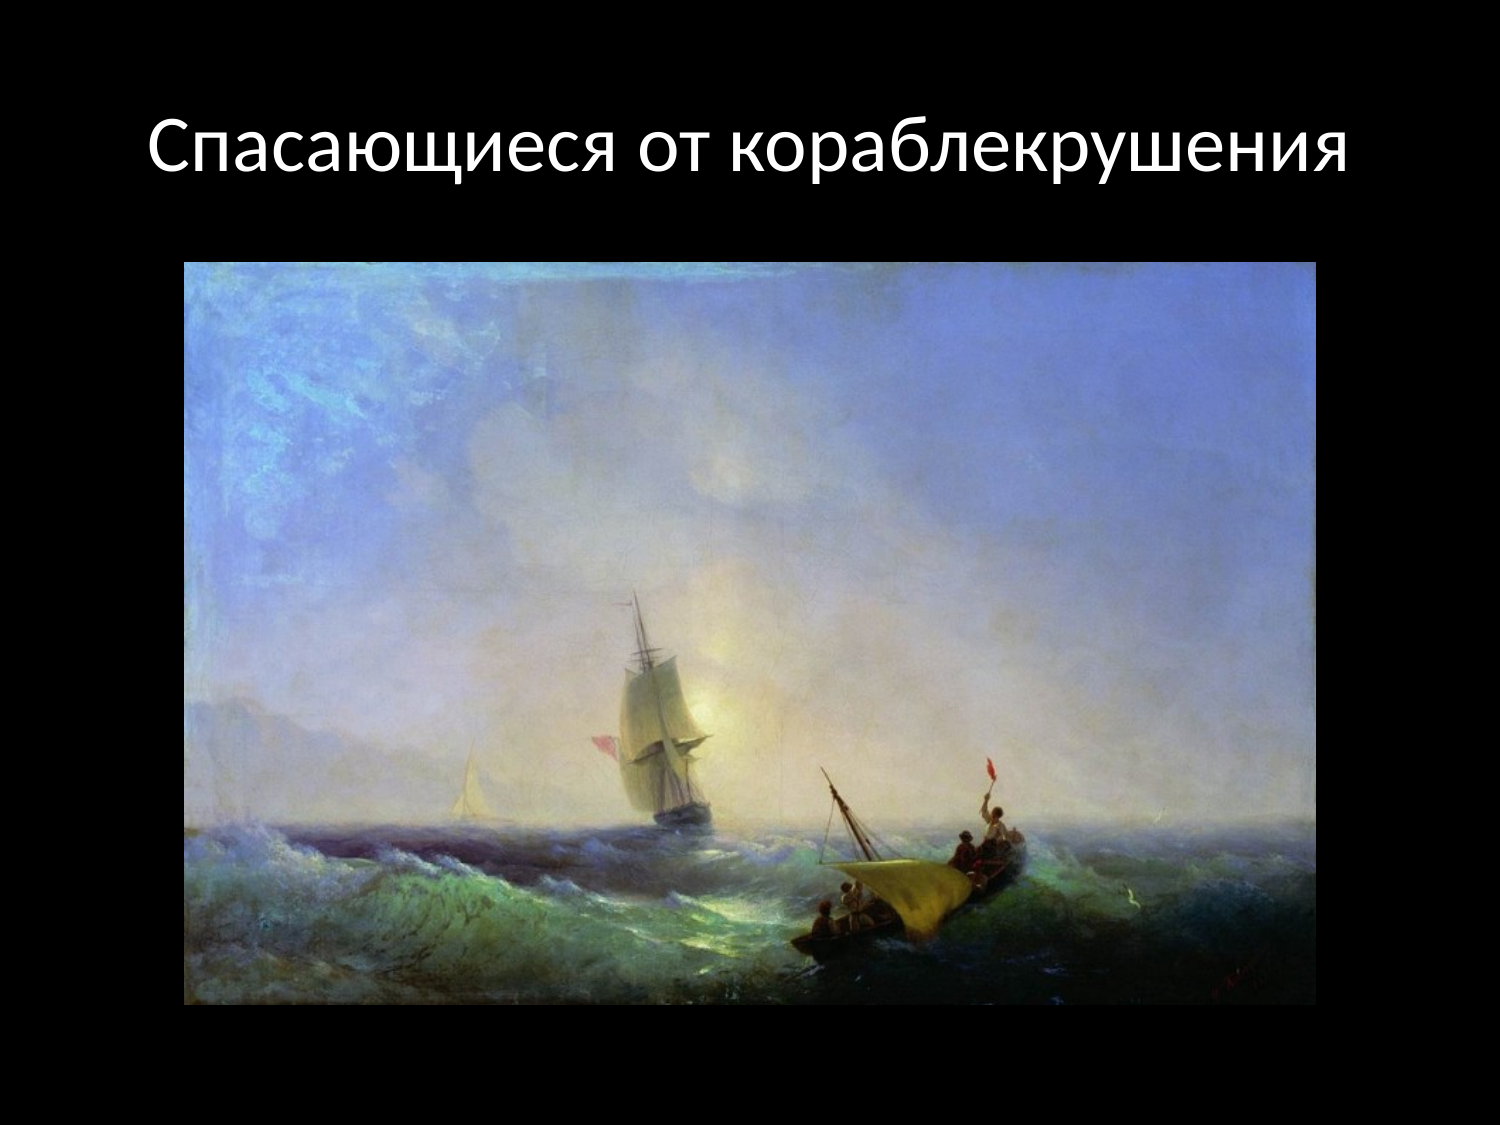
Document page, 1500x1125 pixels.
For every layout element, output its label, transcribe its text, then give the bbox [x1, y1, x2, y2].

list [183, 262, 1316, 1006]
title Спасающиеся от кораблекрушения [75, 45, 1425, 233]
